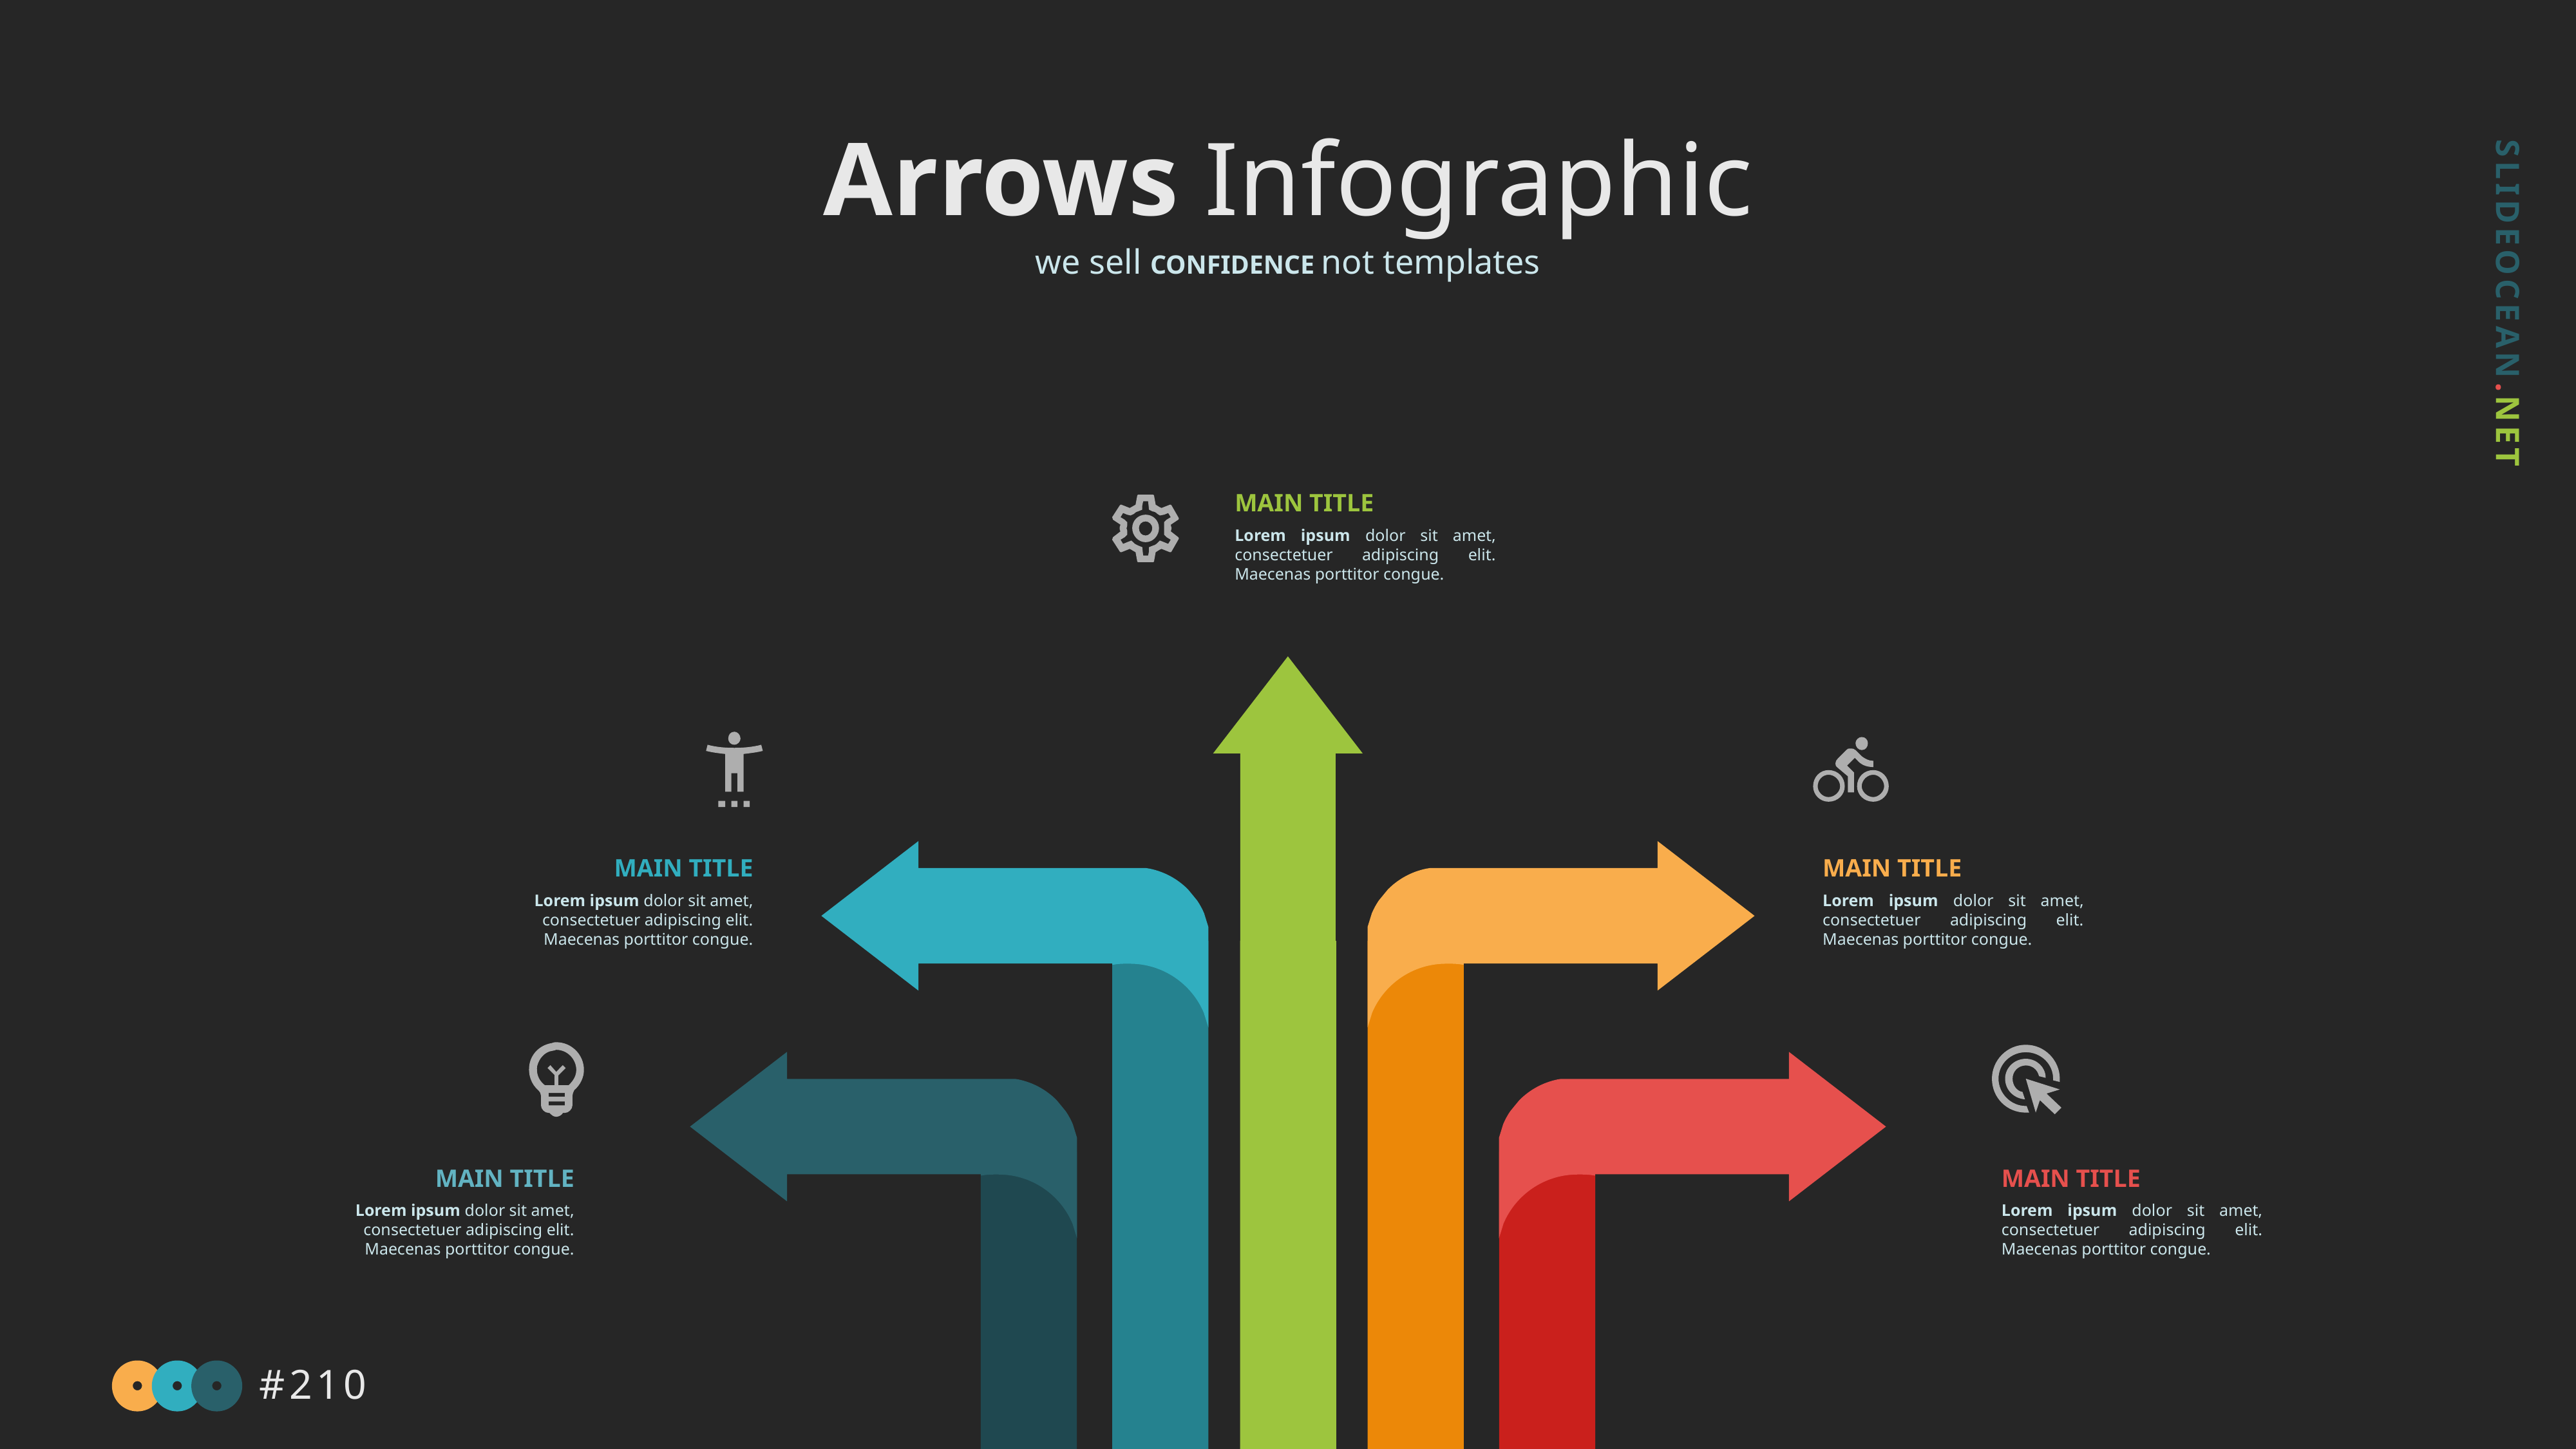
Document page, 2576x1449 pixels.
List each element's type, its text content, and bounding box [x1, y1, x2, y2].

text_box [527, 1041, 585, 1117]
text_box [1813, 770, 1845, 802]
text_box we sell CONFIDENCE not templates [1026, 241, 1550, 285]
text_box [689, 1051, 820, 1449]
text_box [1211, 654, 1365, 1449]
text_box #210 [259, 1359, 402, 1408]
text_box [1755, 1051, 1887, 1449]
text_box [728, 732, 741, 745]
text_box [706, 744, 763, 792]
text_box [1812, 848, 2094, 954]
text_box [1991, 1157, 2273, 1265]
text_box [1992, 1045, 2060, 1113]
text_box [1367, 840, 1755, 1449]
text_box [2025, 1078, 2061, 1115]
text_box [482, 848, 764, 954]
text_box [303, 1157, 585, 1265]
text_box [1857, 770, 1889, 802]
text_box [1225, 482, 1506, 589]
text_box [718, 800, 726, 808]
text_box [743, 800, 750, 808]
text_box [1112, 495, 1179, 562]
text_box Arrows Infographic [813, 110, 1763, 241]
text_box [1855, 737, 1868, 750]
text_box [820, 840, 1209, 1449]
text_box [1835, 748, 1873, 793]
text_box [731, 800, 738, 808]
